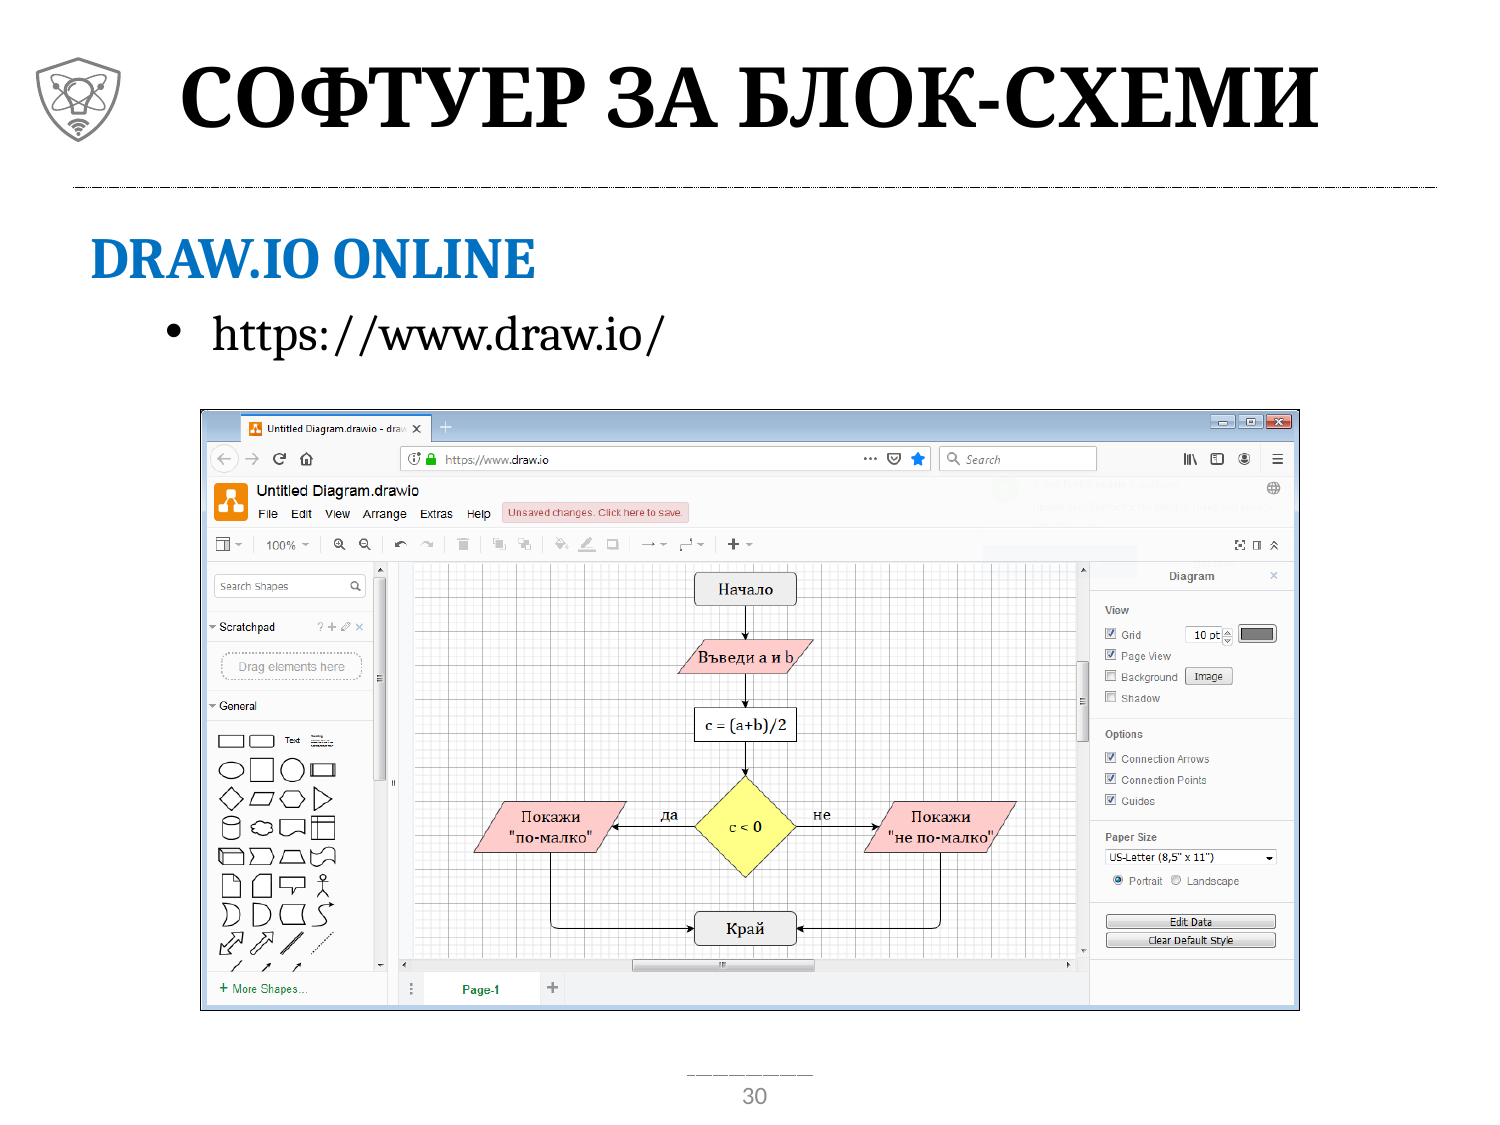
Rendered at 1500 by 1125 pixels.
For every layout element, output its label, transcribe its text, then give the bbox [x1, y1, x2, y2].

slide_number 30 [579, 1065, 930, 1125]
title Софтуер за блок-схеми [0, 0, 1500, 188]
picture [199, 409, 1301, 1011]
list Draw.io Online https://www.draw.io/ [75, 212, 1450, 1063]
